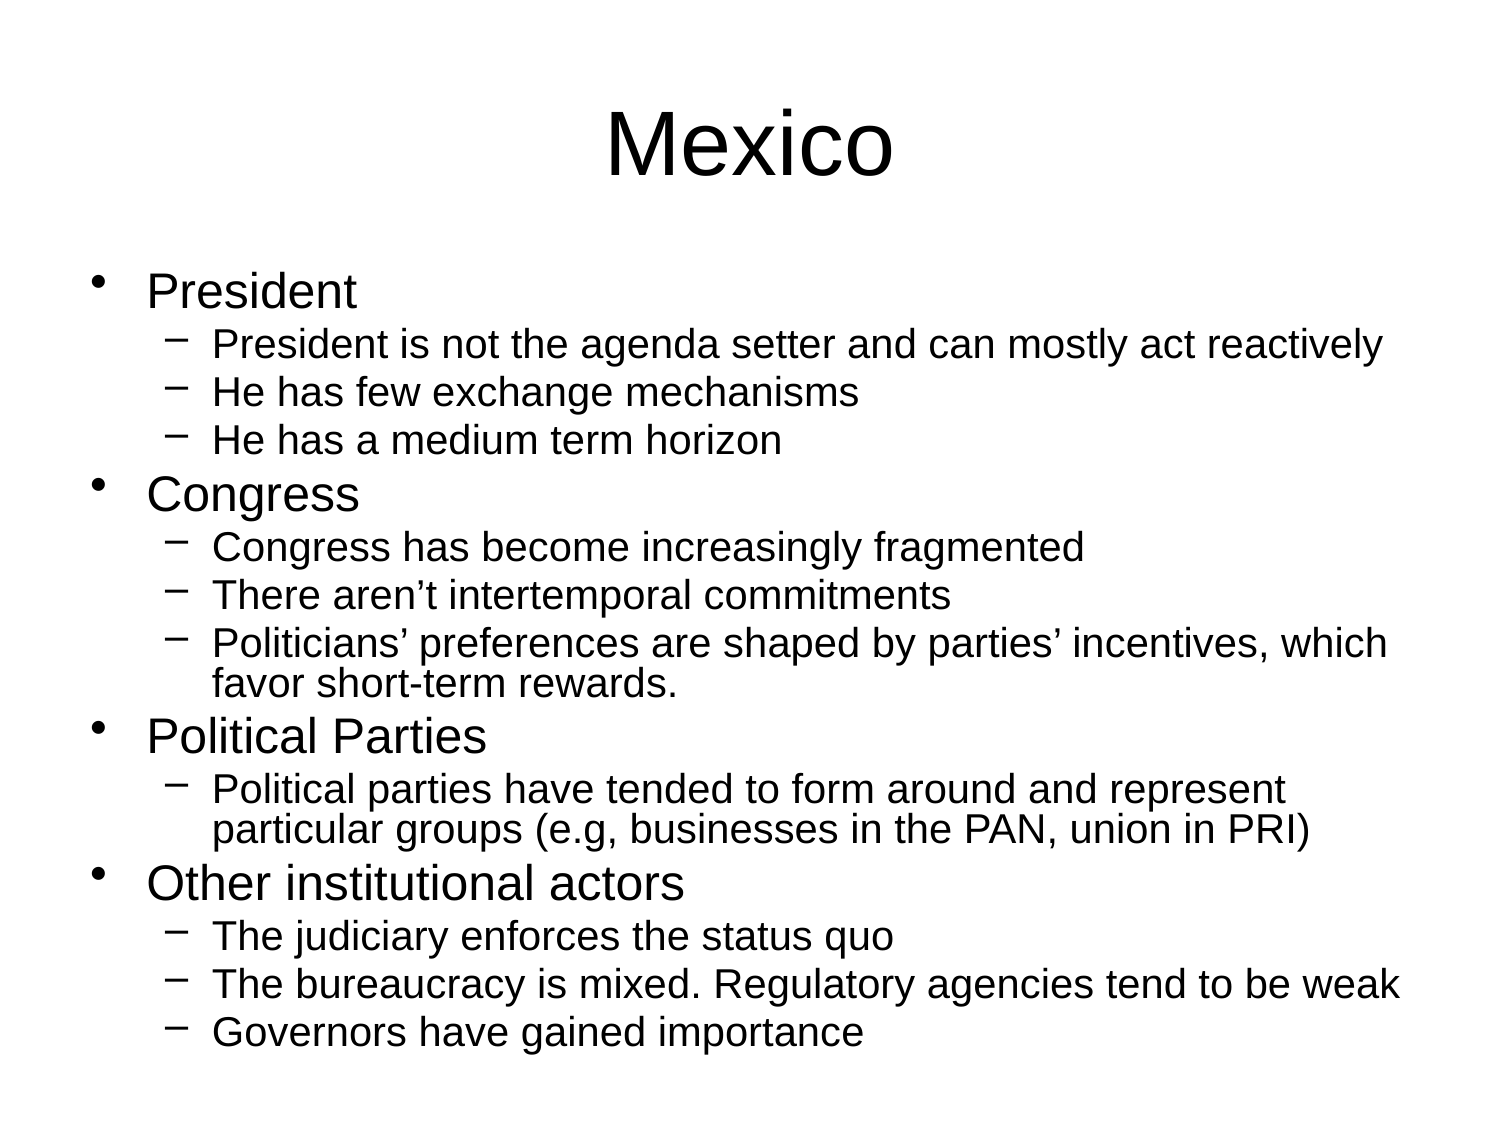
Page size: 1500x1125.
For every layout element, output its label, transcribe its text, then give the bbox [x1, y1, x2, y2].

list President President is not the agenda setter and can mostly act reactively He has few exchange mechanisms He has a medium term horizon Congress Congress has become increasingly fragmented There aren’t intertemporal commitments Politicians’ preferences are shaped by parties’ incentives, which favor short-term rewards. Political Parties Political parties have tended to form around and represent particular groups (e.g, businesses in the PAN, union in PRI) Other institutional actors The judiciary enforces the status quo The bureaucracy is mixed. Regulatory agencies tend to be weak Governors have gained importance [74, 262, 1463, 1101]
title Mexico [74, 44, 1426, 233]
